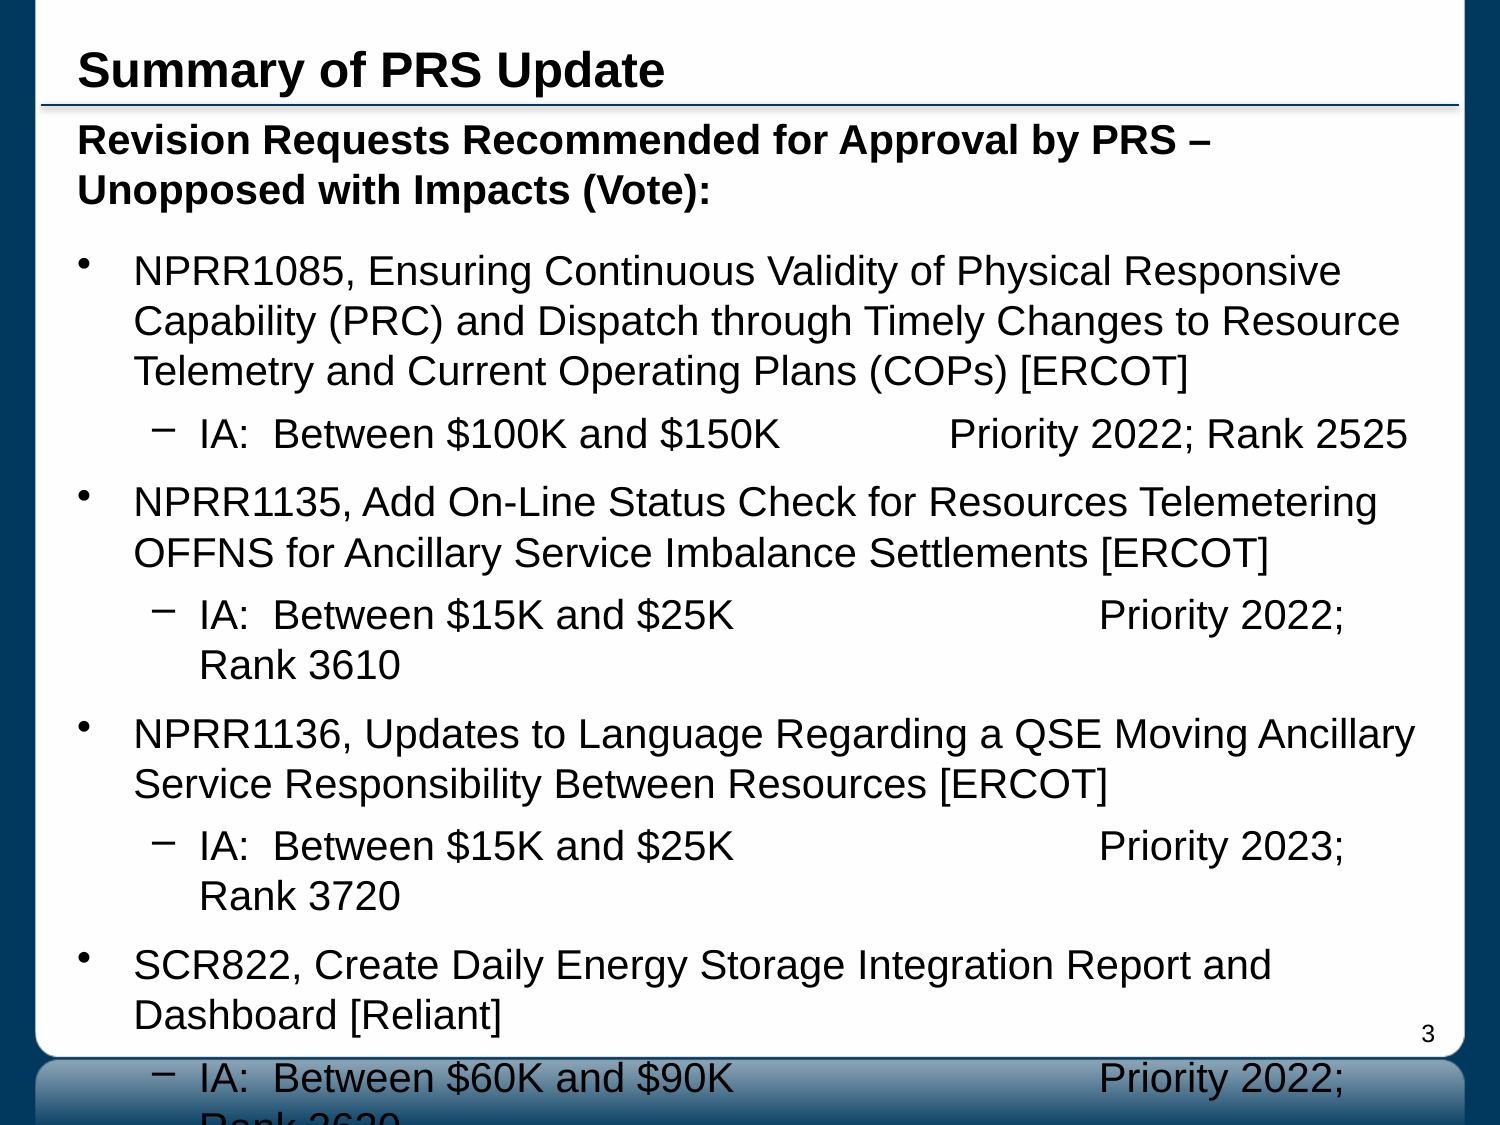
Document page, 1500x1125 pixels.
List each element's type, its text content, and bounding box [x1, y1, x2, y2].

picture [35, 0, 1465, 1125]
text_box Revision Requests Recommended for Approval by PRS – Unopposed with Impacts (Vote): NPRR1085, Ensuring Continuous Validity of Physical Responsive Capability (PRC) and Dispatch through Timely Changes to Resource Telemetry and Current Operating Plans (COPs) [ERCOT] IA: Between $100K and $150K Priority 2022; Rank 2525 NPRR1135, Add On-Line Status Check for Resources Telemetering OFFNS for Ancillary Service Imbalance Settlements [ERCOT] IA: Between $15K and $25K Priority 2022; Rank 3610 NPRR1136, Updates to Language Regarding a QSE Moving Ancillary Service Responsibility Between Resources [ERCOT] IA: Between $15K and $25K Priority 2023; Rank 3720 SCR822, Create Daily Energy Storage Integration Report and Dashboard [Reliant] IA: Between $60K and $90K Priority 2022; Rank 3620 [62, 106, 1450, 1049]
title Summary of PRS Update [62, 29, 1450, 106]
